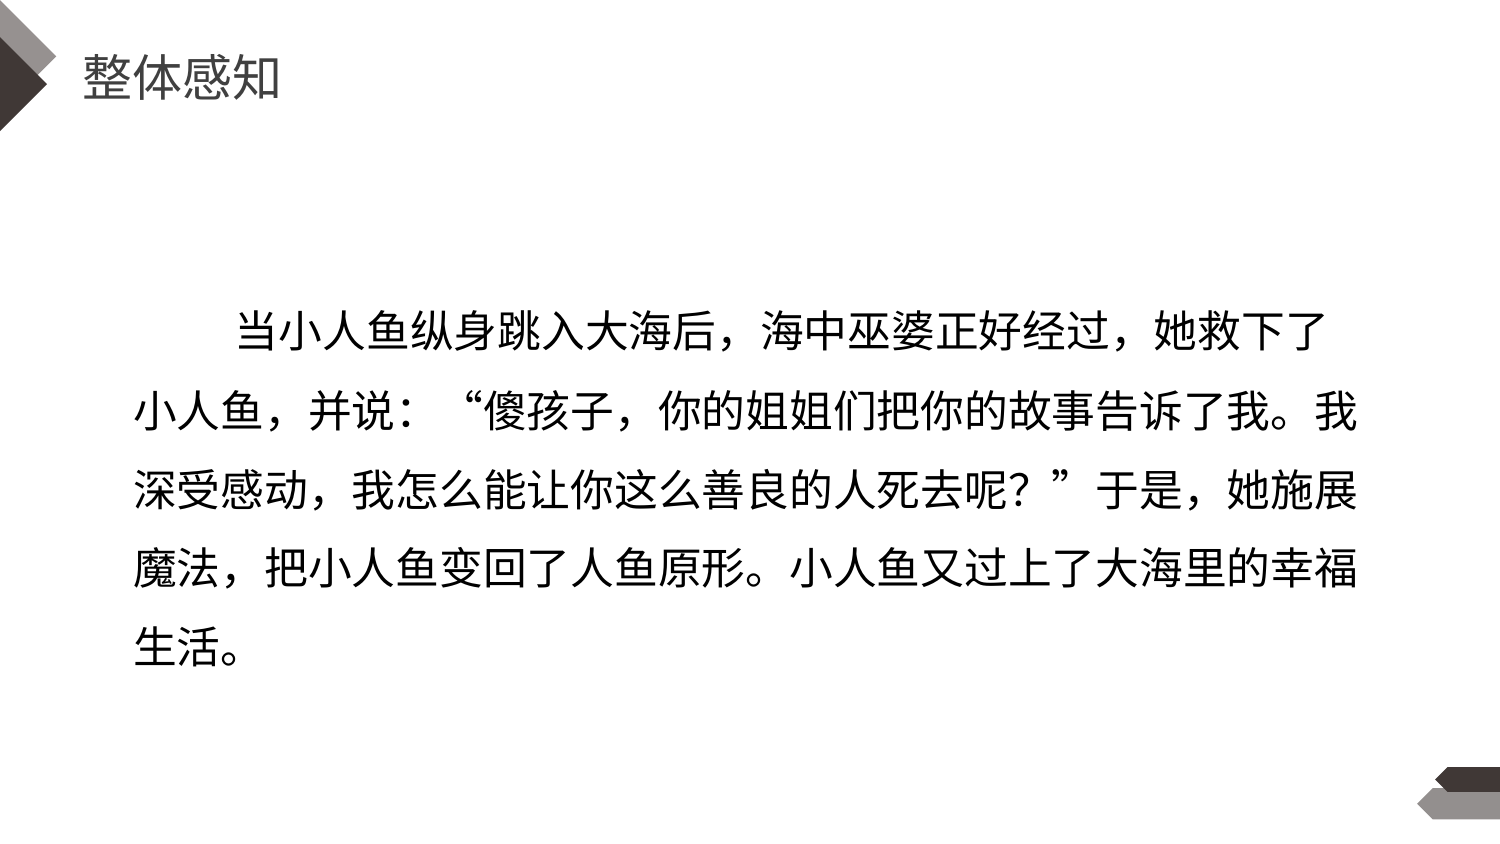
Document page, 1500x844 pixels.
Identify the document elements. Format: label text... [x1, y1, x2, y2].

text_box 当小人鱼纵身跳入大海后，海中巫婆正好经过，她救下了小人鱼，并说：“傻孩子，你的姐姐们把你的故事告诉了我。我深受感动，我怎么能让你这么善良的人死去呢？”于是，她施展魔法，把小人鱼变回了人鱼原形。小人鱼又过上了大海里的幸福生活。 [121, 261, 1377, 678]
text_box 整体感知 [71, 40, 579, 113]
